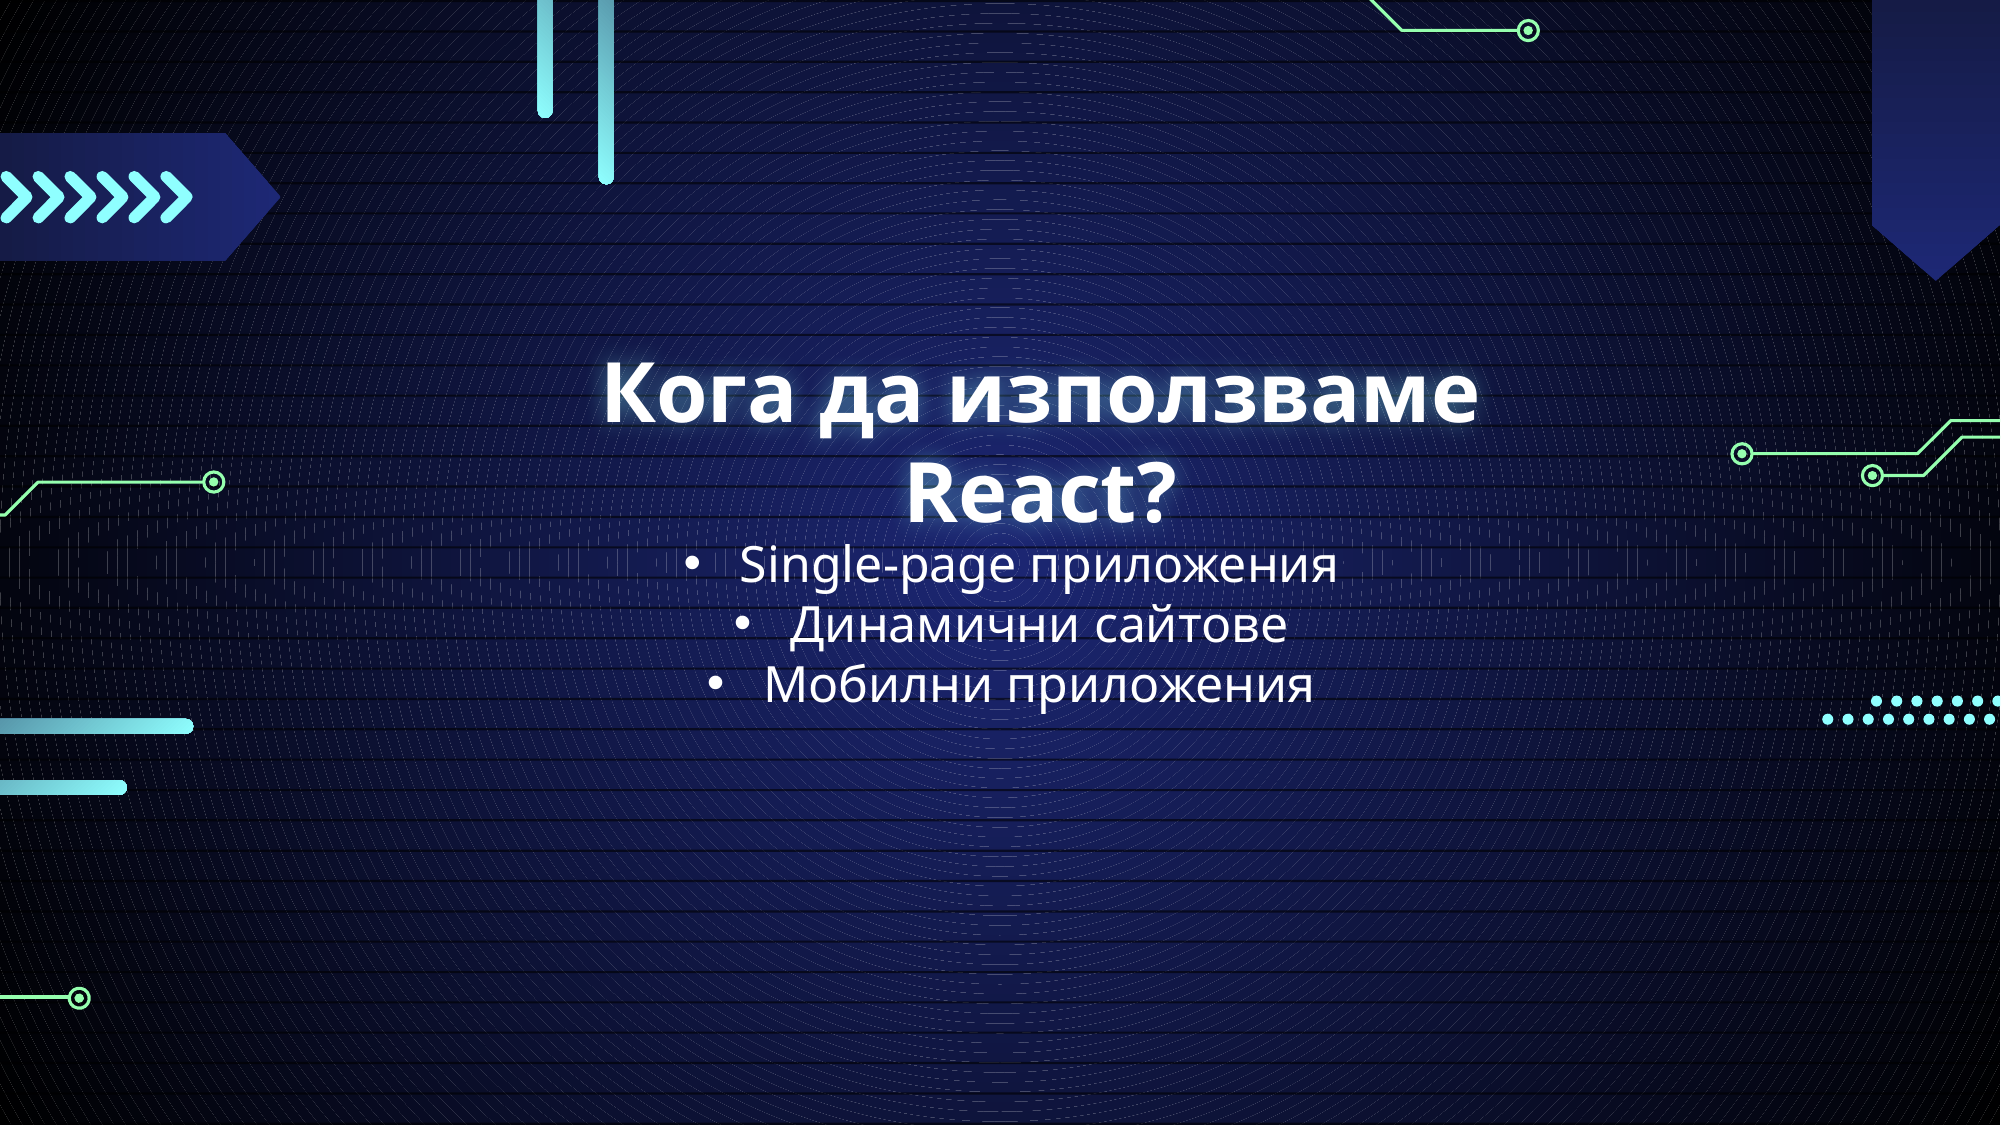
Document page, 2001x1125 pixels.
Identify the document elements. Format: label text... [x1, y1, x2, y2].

subtitle Single-page приложения Динамични сайтове Мобилни приложения [524, 517, 1476, 751]
title Кога да използваме React? [524, 376, 1557, 503]
